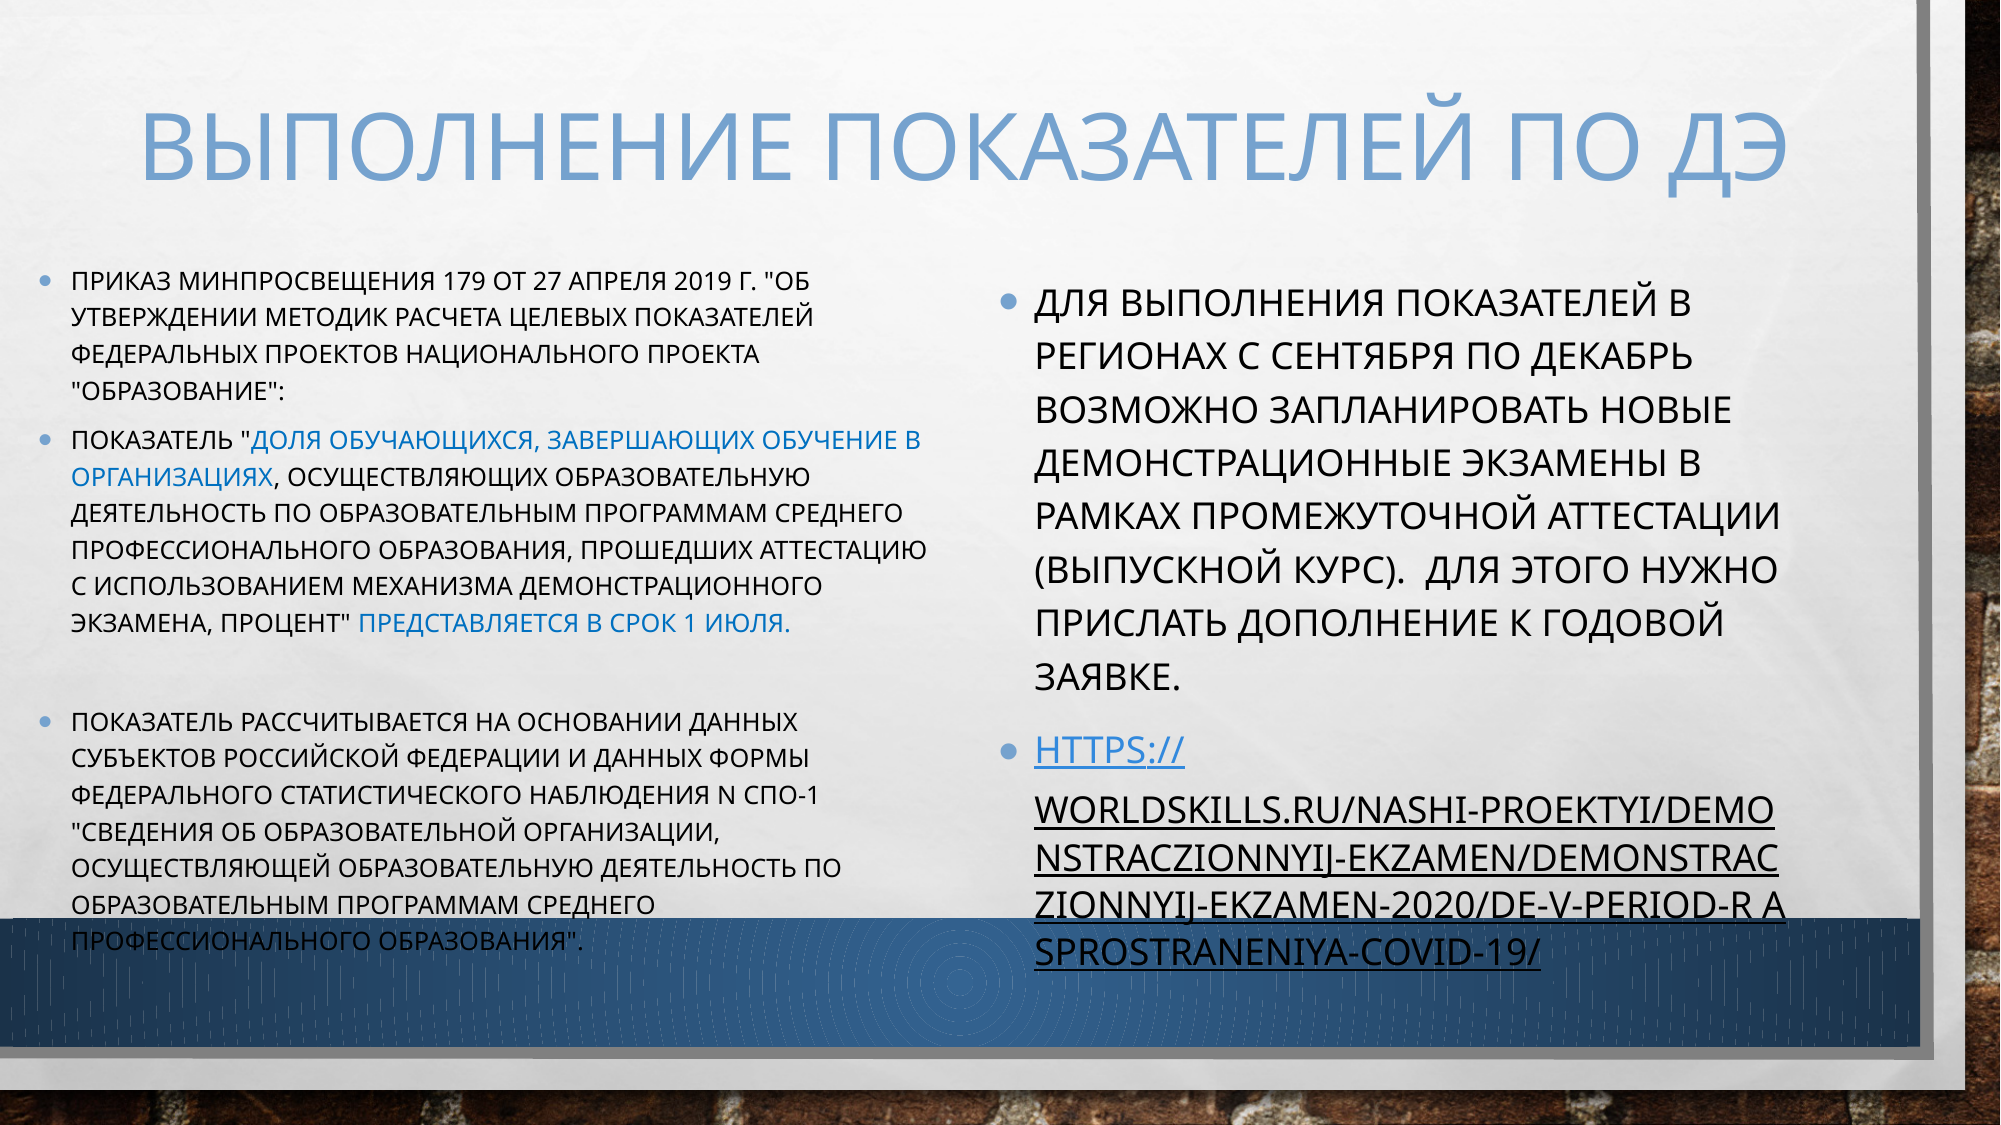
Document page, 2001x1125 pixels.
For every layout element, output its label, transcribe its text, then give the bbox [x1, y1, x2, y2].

title Выполнение показателей по дэ [112, 83, 1818, 218]
picture [0, 0, 2000, 1125]
list Приказ Минпросвещения 179 от 27 апреля 2019 г. "Об утверждении методик расчета целевых показателей федеральных проектов национального проекта "Образование": Показатель "Доля обучающихся, завершающих обучение в организациях, осуществляющих образовательную деятельность по образовательным программам среднего профессионального образования, прошедших аттестацию с использованием механизма демонстрационного экзамена, процент" представляется в срок 1 июля. Показатель рассчитывается на основании данных субъектов Российской Федерации и данных формы федерального статистического наблюдения N СПО-1 "Сведения об образовательной организации, осуществляющей образовательную деятельность по образовательным программам среднего профессионального образования". [23, 251, 948, 1003]
list Для выполнения показателей в регионах с сентября по декабрь возможно запланировать новые демонстрационные экзамены в рамках промежуточной аттестации (выпускной курс). Для этого нужно прислать дополнение к годовой заявке. https://worldskills.ru/nashi-proektyi/demonstraczionnyij-ekzamen/demonstraczionnyij-ekzamen-2020/de-v-period-r asprostraneniya-covid-19/ [983, 262, 1818, 904]
